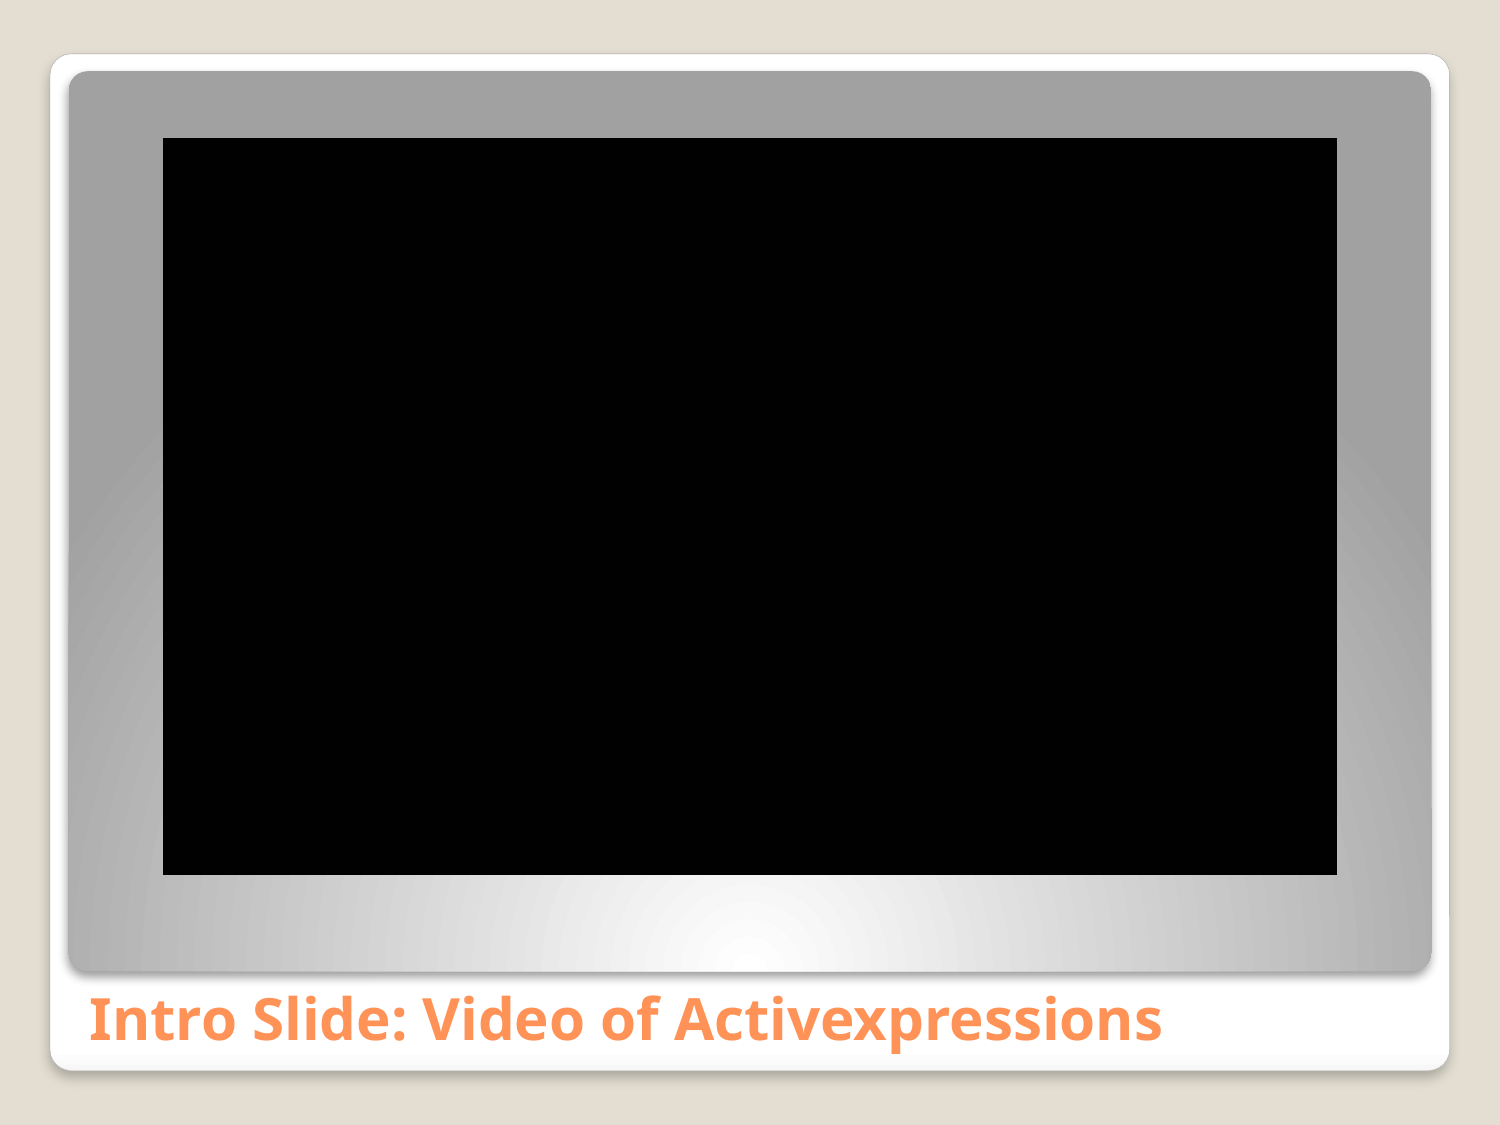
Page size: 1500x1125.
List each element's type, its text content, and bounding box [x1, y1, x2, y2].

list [162, 137, 1338, 876]
title Intro Slide: Video of Activexpressions [75, 887, 1418, 1060]
